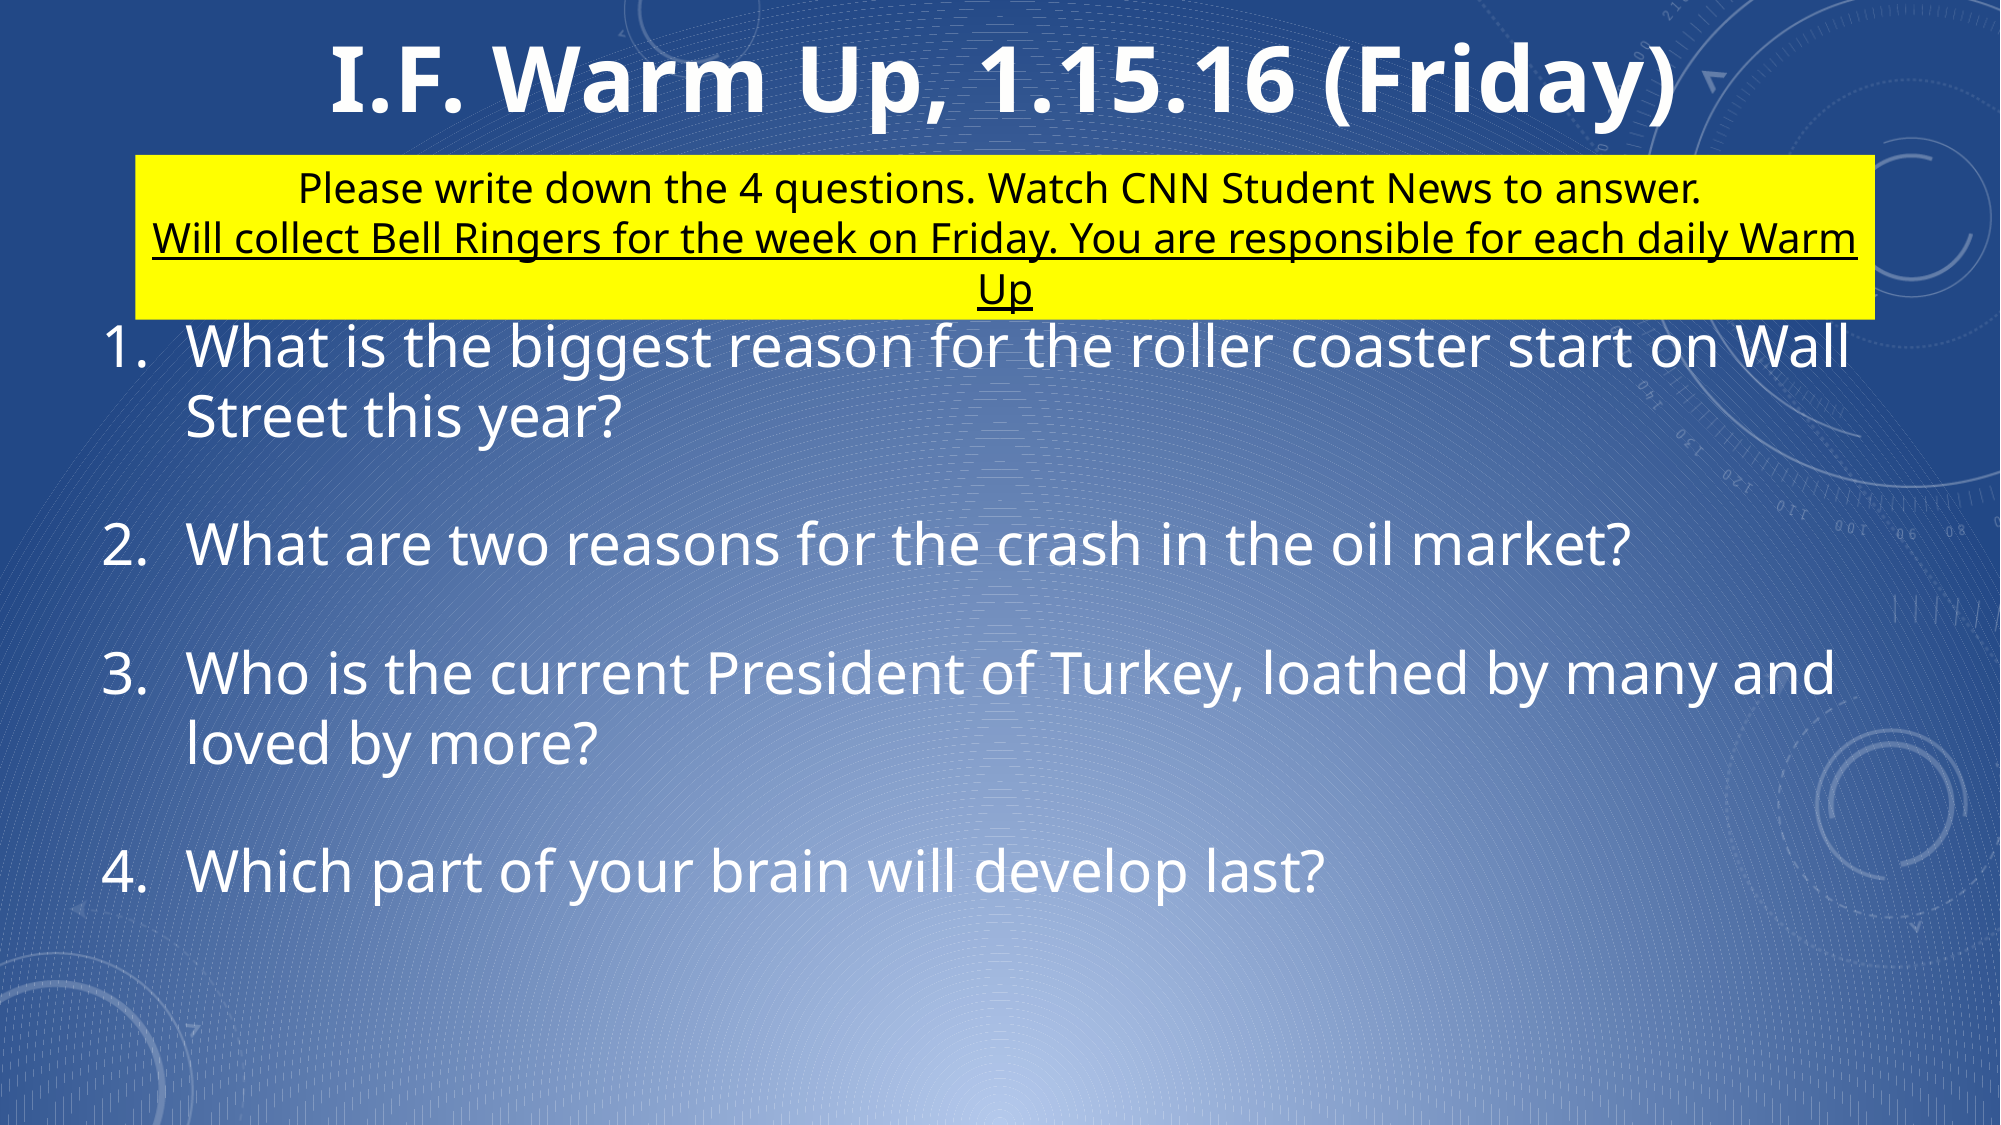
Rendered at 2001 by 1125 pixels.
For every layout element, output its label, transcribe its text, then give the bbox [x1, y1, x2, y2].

text_box What is the biggest reason for the roller coaster start on Wall Street this year? What are two reasons for the crash in the oil market? Who is the current President of Turkey, loathed by many and loved by more? Which part of your brain will develop last? [24, 301, 1963, 912]
picture [0, 0, 2000, 1125]
text_box I.F. Warm Up, 1.15.16 (Friday) [135, 13, 1875, 139]
text_box Please write down the 4 questions. Watch CNN Student News to answer. Will collect Bell Ringers for the week on Friday. You are responsible for each daily Warm Up [135, 154, 1875, 301]
